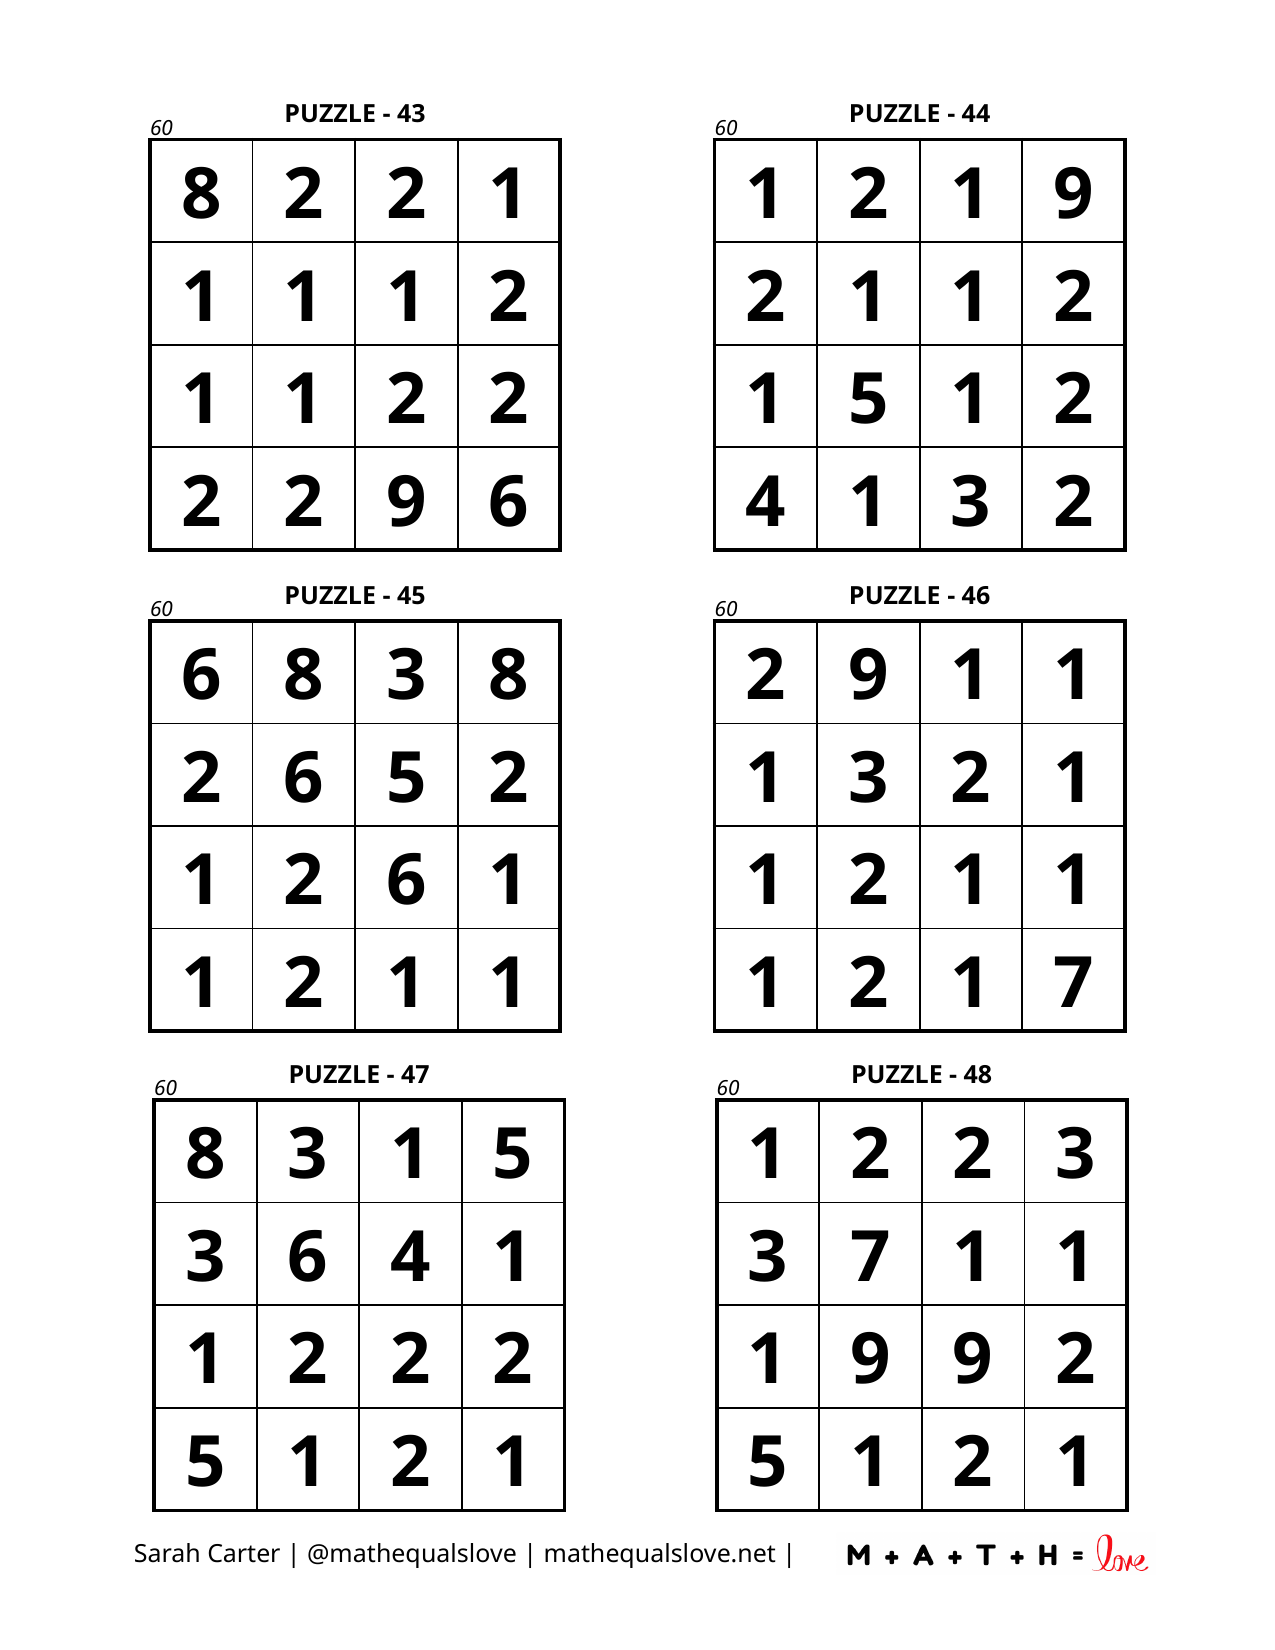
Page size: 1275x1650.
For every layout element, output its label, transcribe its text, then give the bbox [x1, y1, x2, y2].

table_cell 9 [356, 448, 457, 548]
table_cell 2 [1023, 346, 1123, 446]
table_header 8 [459, 623, 558, 723]
table_cell 1 [719, 1306, 818, 1407]
table_header 3 [1025, 1102, 1125, 1202]
text_box PUZZLE - 45 [149, 579, 561, 610]
table_header 8 [156, 1102, 256, 1202]
table_cell 1 [921, 929, 1021, 1029]
table_cell 6 [459, 448, 558, 548]
table_cell 5 [356, 724, 457, 825]
table_cell 1 [156, 1306, 256, 1407]
table_cell 2 [258, 1306, 358, 1407]
table_cell 2 [1023, 448, 1123, 548]
table_cell 1 [152, 827, 252, 928]
table_header 1 [1023, 623, 1123, 723]
table_cell 7 [1023, 929, 1123, 1029]
table_cell 1 [716, 724, 816, 825]
table_cell 1 [716, 929, 816, 1029]
table_cell 6 [356, 827, 457, 928]
text_box PUZZLE - 44 [714, 97, 1125, 128]
table_cell 1 [923, 1203, 1024, 1304]
table_cell 1 [1025, 1409, 1125, 1509]
table_cell 2 [459, 724, 558, 825]
table_cell 6 [258, 1203, 358, 1304]
table_cell 1 [253, 346, 354, 446]
table_cell 1 [1025, 1203, 1125, 1304]
table_cell 2 [360, 1409, 461, 1509]
table_cell 9 [923, 1306, 1024, 1407]
table_cell 2 [463, 1306, 563, 1407]
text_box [118, 1529, 1199, 1576]
table_cell 3 [719, 1203, 818, 1304]
text_box PUZZLE - 47 [154, 1058, 565, 1089]
table_cell 1 [921, 827, 1021, 928]
text_box 60 [714, 114, 923, 140]
table_cell 1 [818, 243, 919, 344]
table_header 9 [818, 623, 919, 723]
table_cell 1 [152, 243, 252, 344]
text_box 60 [716, 1074, 925, 1100]
table_cell 7 [820, 1203, 921, 1304]
table_cell 1 [818, 448, 919, 548]
table_header 2 [923, 1102, 1024, 1202]
table_header 1 [716, 141, 816, 241]
table_cell 5 [719, 1409, 818, 1509]
table_header 1 [459, 141, 558, 241]
table_cell 2 [152, 448, 252, 548]
table_cell 3 [818, 724, 919, 825]
table_cell 1 [356, 929, 457, 1029]
table_cell 2 [253, 929, 354, 1029]
table_cell 2 [356, 346, 457, 446]
text_box PUZZLE - 43 [149, 97, 561, 128]
table_cell 2 [923, 1409, 1024, 1509]
table_header 8 [253, 623, 354, 723]
table_header 2 [716, 623, 816, 723]
text_box 60 [149, 114, 359, 140]
table_cell 1 [152, 929, 252, 1029]
table_cell 1 [459, 827, 558, 928]
table_cell 3 [921, 448, 1021, 548]
table_header 2 [253, 141, 354, 241]
table_header 6 [152, 623, 252, 723]
table_cell 1 [152, 346, 252, 446]
table_cell 1 [921, 243, 1021, 344]
text_box PUZZLE - 46 [714, 579, 1125, 610]
table_header 2 [820, 1102, 921, 1202]
table_header 1 [921, 623, 1021, 723]
table_cell 1 [1023, 827, 1123, 928]
table_cell 2 [253, 448, 354, 548]
table_cell 1 [459, 929, 558, 1029]
table_cell 5 [818, 346, 919, 446]
table_header 9 [1023, 141, 1123, 241]
table_cell 1 [716, 346, 816, 446]
text_box 60 [154, 1074, 363, 1100]
table_cell 1 [258, 1409, 358, 1509]
table_cell 1 [356, 243, 457, 344]
table_header 3 [356, 623, 457, 723]
table_cell 2 [253, 827, 354, 928]
table_header 2 [356, 141, 457, 241]
table_cell 2 [716, 243, 816, 344]
table_header 1 [719, 1102, 818, 1202]
table_header 1 [921, 141, 1021, 241]
table_header 8 [152, 141, 252, 241]
text_box 60 [714, 595, 923, 621]
table_header 3 [258, 1102, 358, 1202]
text_box 60 [149, 595, 359, 621]
table_cell 2 [921, 724, 1021, 825]
table_cell 2 [818, 827, 919, 928]
text_box PUZZLE - 48 [716, 1058, 1128, 1089]
table_cell 6 [253, 724, 354, 825]
table_cell 1 [716, 827, 816, 928]
table_cell 2 [459, 243, 558, 344]
table_cell 2 [152, 724, 252, 825]
table_cell 2 [360, 1306, 461, 1407]
table_cell 4 [716, 448, 816, 548]
table_cell 1 [1023, 724, 1123, 825]
table_cell 4 [360, 1203, 461, 1304]
table_cell 2 [818, 929, 919, 1029]
table_cell 1 [921, 346, 1021, 446]
table_header 5 [463, 1102, 563, 1202]
table_cell 9 [820, 1306, 921, 1407]
table_cell 1 [820, 1409, 921, 1509]
table_cell 1 [253, 243, 354, 344]
table_cell 5 [156, 1409, 256, 1509]
table_cell 2 [1023, 243, 1123, 344]
table_header 1 [360, 1102, 461, 1202]
table_header 2 [818, 141, 919, 241]
table_cell 1 [463, 1203, 563, 1304]
table_cell 1 [463, 1409, 563, 1509]
table_cell 2 [459, 346, 558, 446]
table_cell 2 [1025, 1306, 1125, 1407]
table_cell 3 [156, 1203, 256, 1304]
